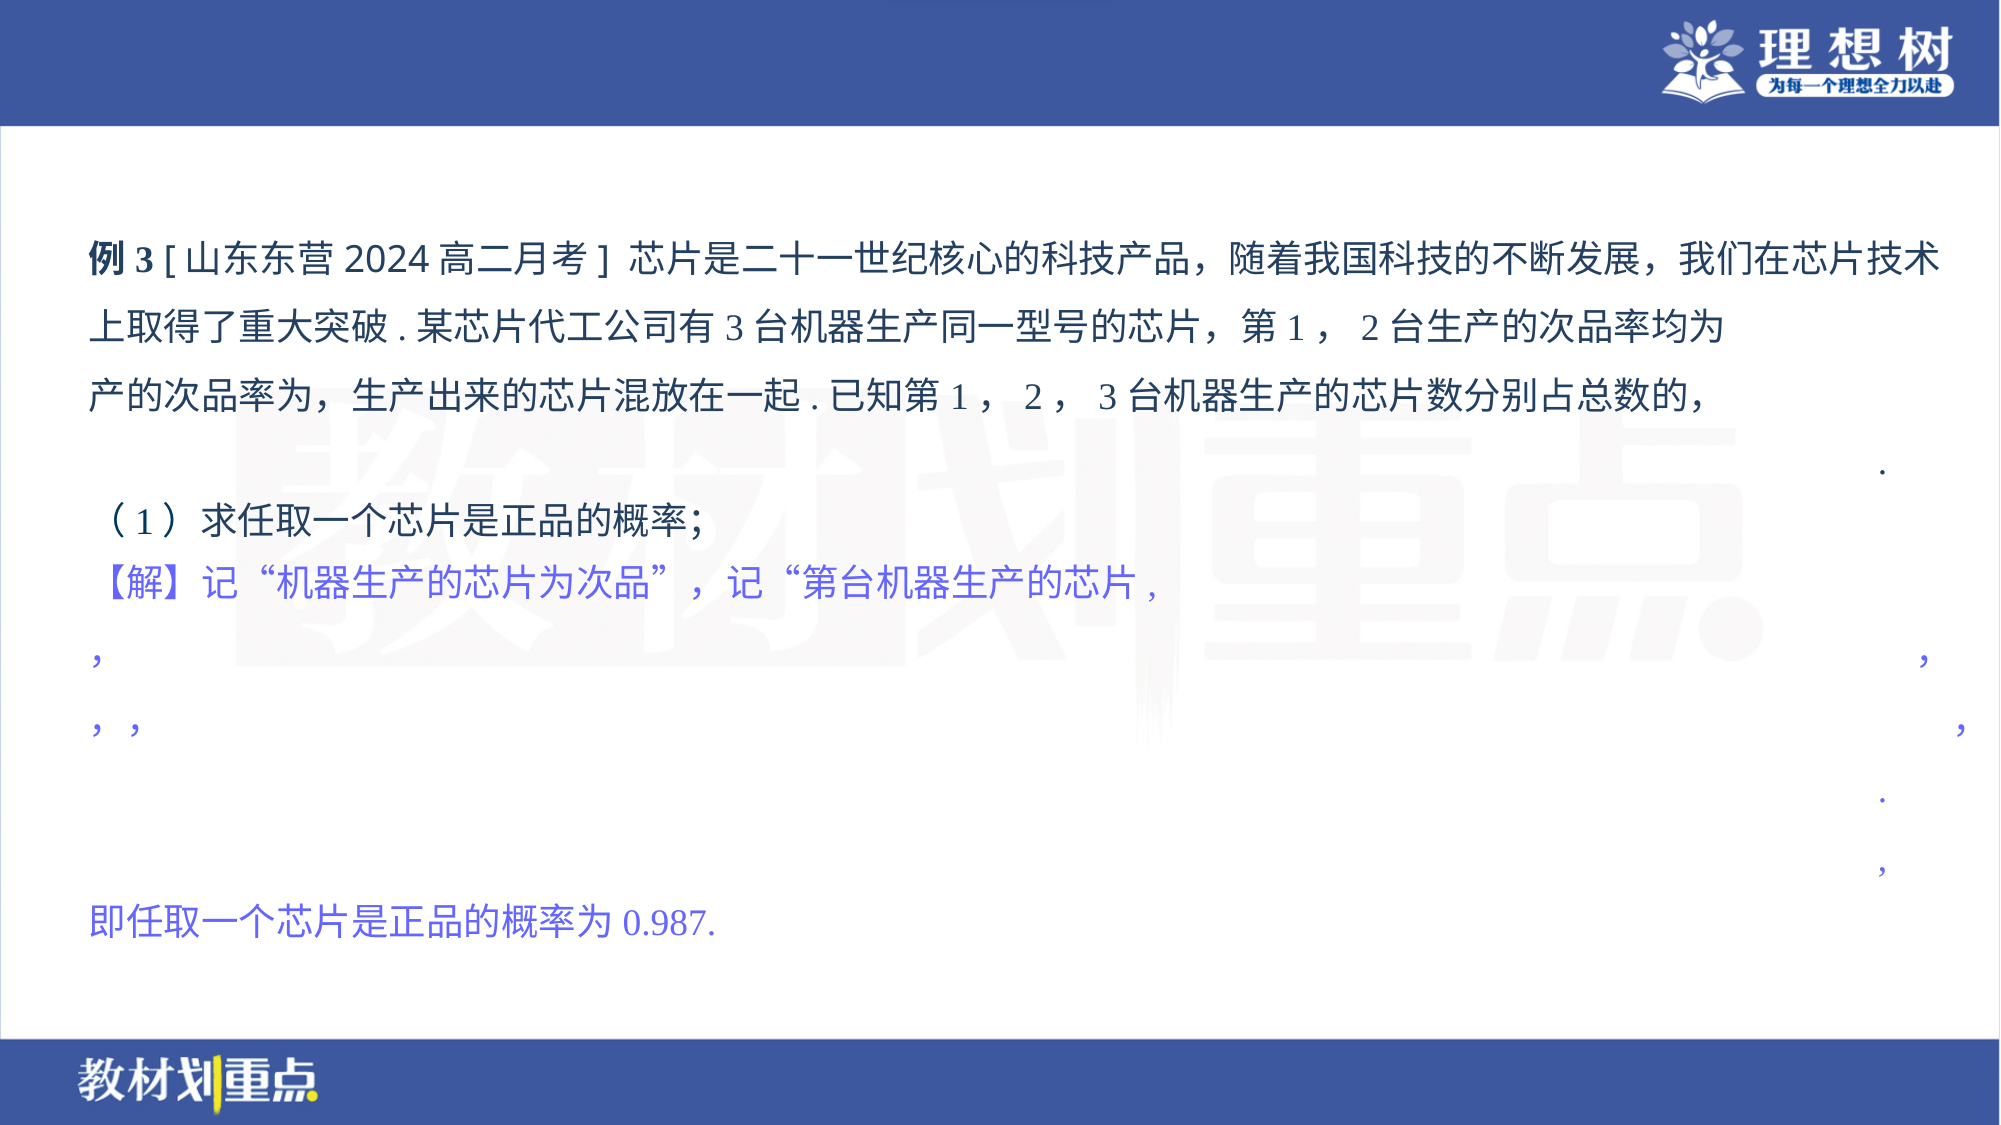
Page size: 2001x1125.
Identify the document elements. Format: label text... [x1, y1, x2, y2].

text_box （1）求任取一个芯片是正品的概率； [88, 474, 1911, 535]
picture [0, 0, 2000, 1125]
